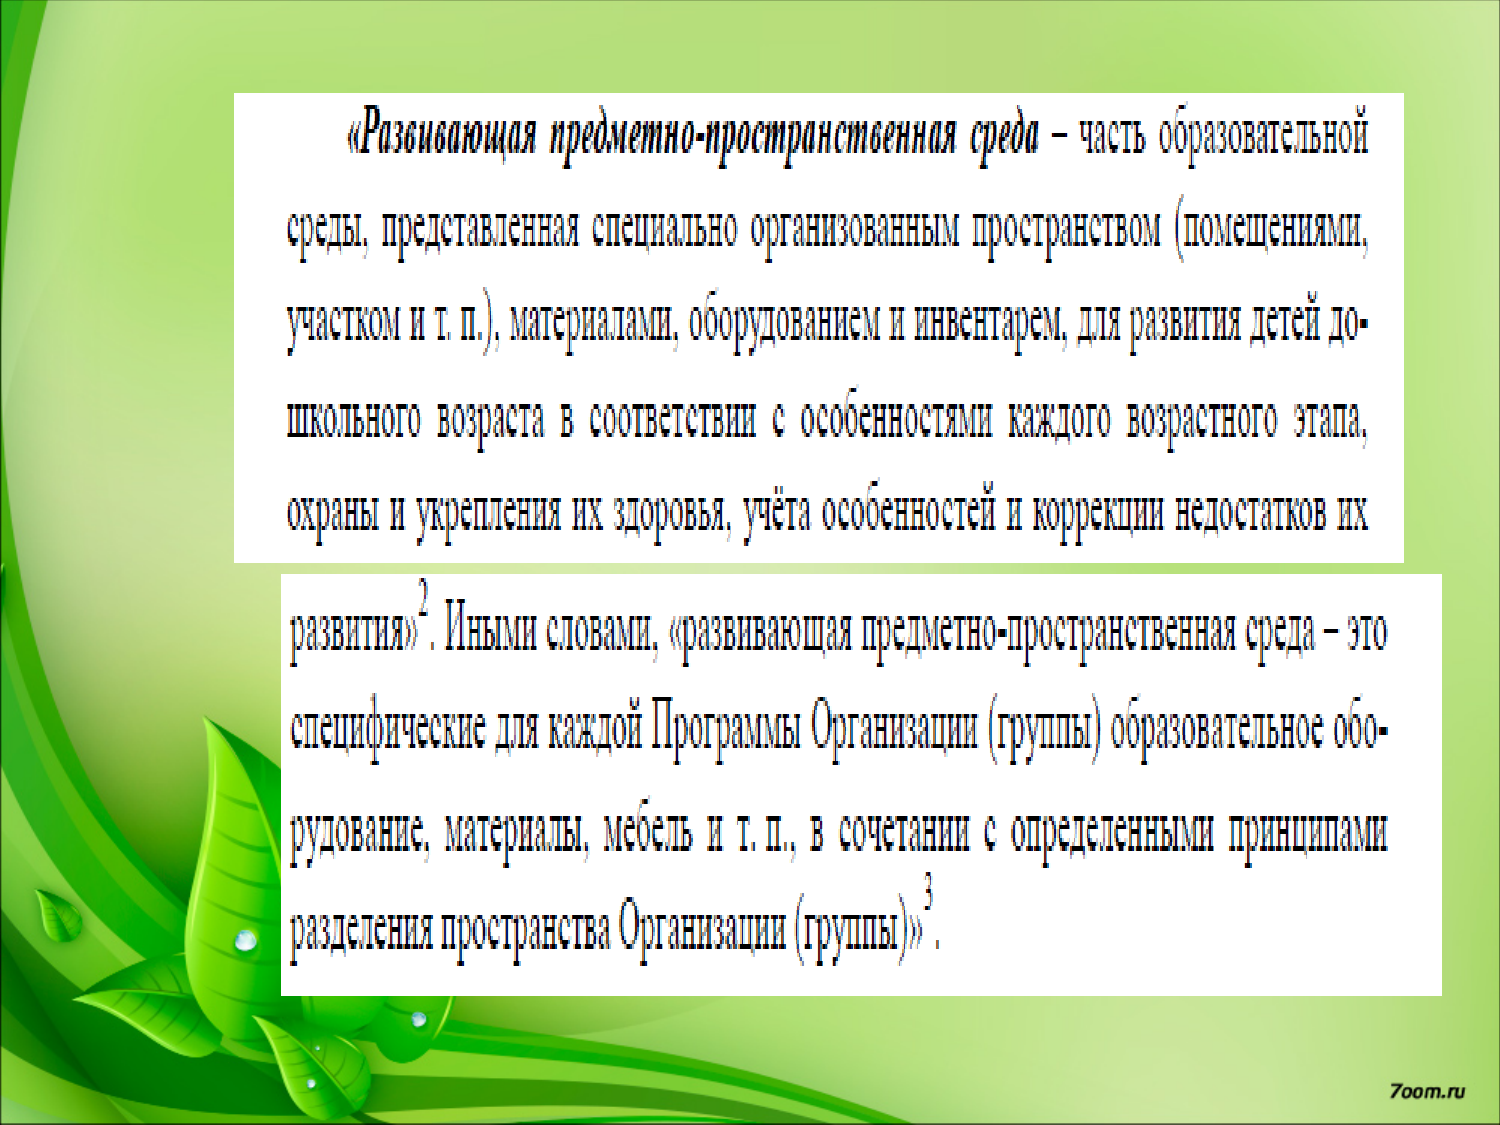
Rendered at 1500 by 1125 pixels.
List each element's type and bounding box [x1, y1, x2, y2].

picture [0, 0, 1500, 1125]
list [234, 93, 1405, 563]
